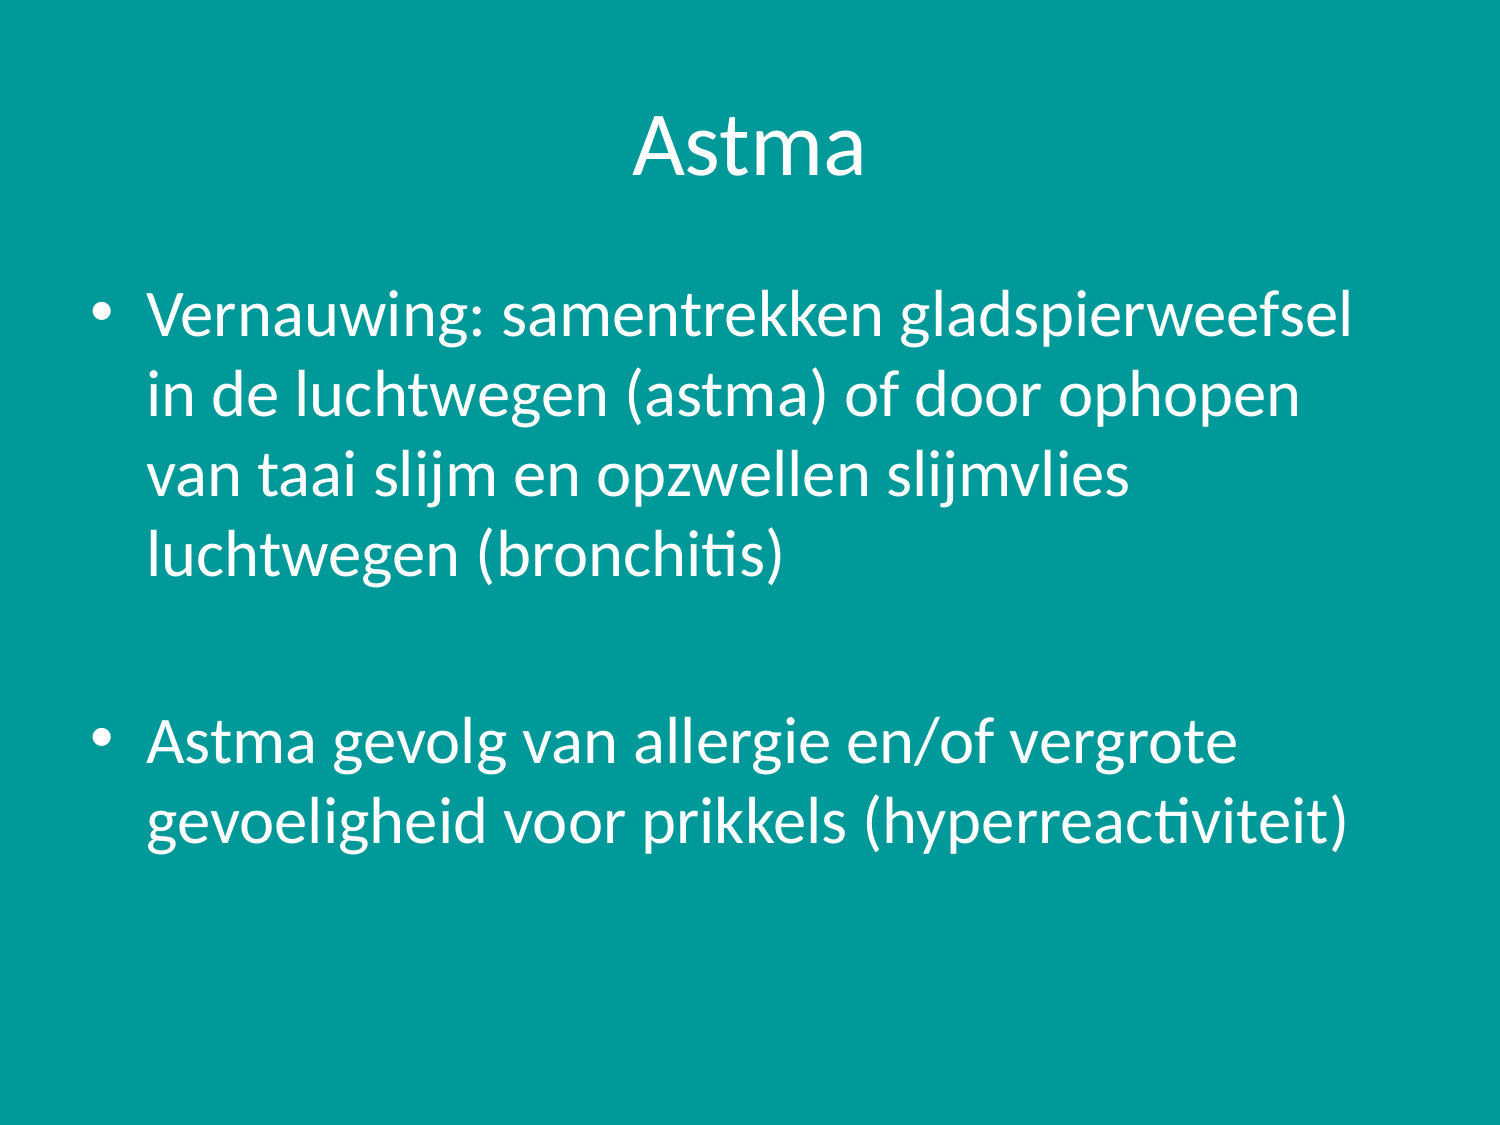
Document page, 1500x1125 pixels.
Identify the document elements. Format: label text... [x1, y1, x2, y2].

list Vernauwing: samentrekken gladspierweefsel in de luchtwegen (astma) of door ophopen van taai slijm en opzwellen slijmvlies luchtwegen (bronchitis) Astma gevolg van allergie en/of vergrote gevoeligheid voor prikkels (hyperreactiviteit) [75, 262, 1425, 1005]
title Astma [75, 45, 1425, 233]
